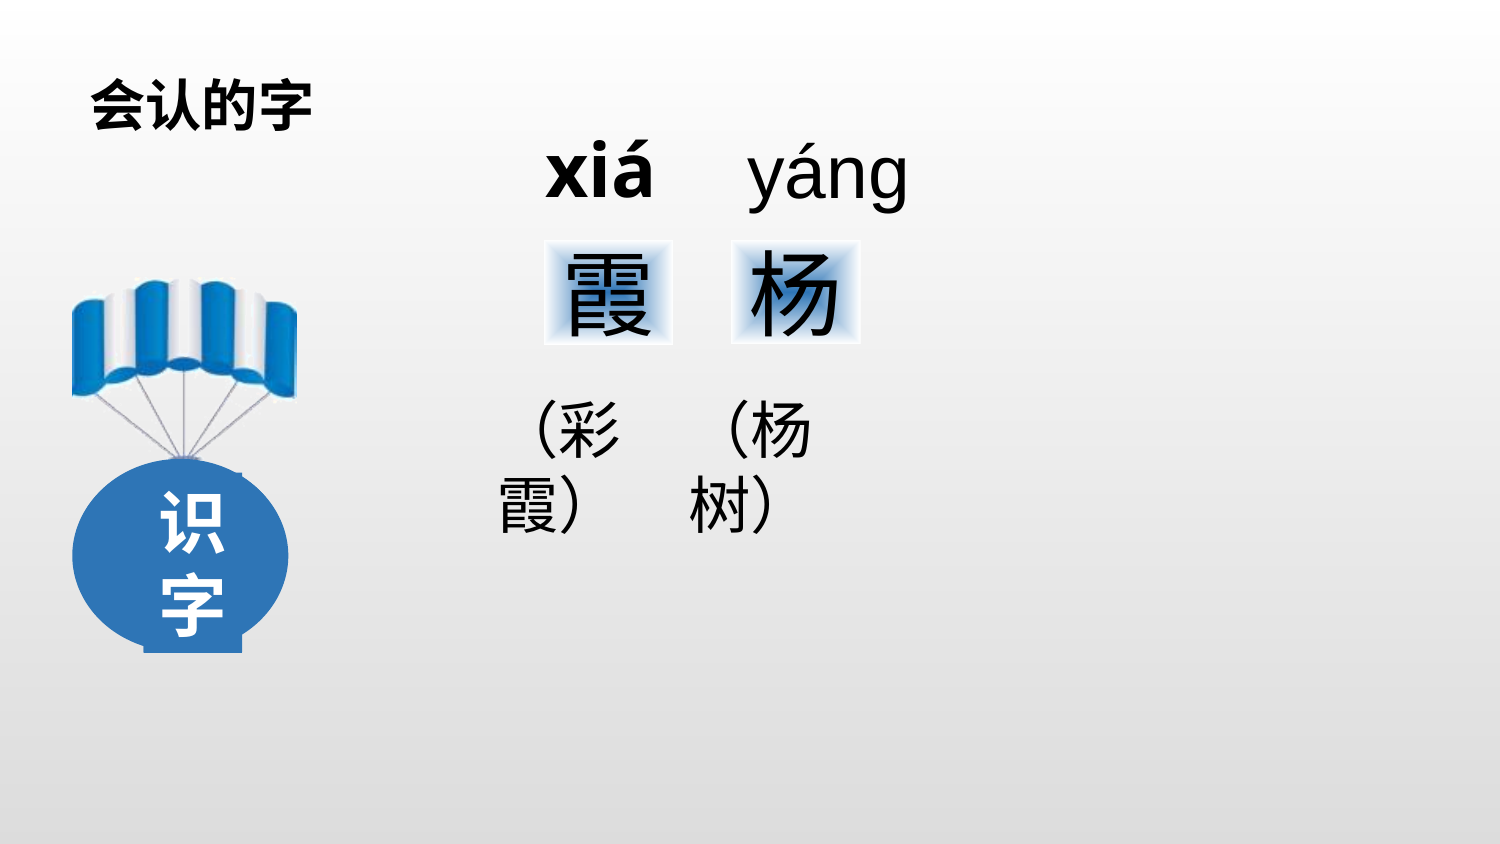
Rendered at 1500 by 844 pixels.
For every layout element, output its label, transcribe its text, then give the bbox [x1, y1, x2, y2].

text_box xiá [490, 116, 712, 218]
text_box 会认的字 [78, 72, 328, 134]
text_box 杨 [730, 239, 861, 345]
text_box 霞 [543, 239, 674, 345]
text_box （杨树） [677, 385, 914, 547]
text_box （彩霞） [485, 385, 677, 547]
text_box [73, 277, 296, 655]
text_box yáng [703, 118, 954, 220]
